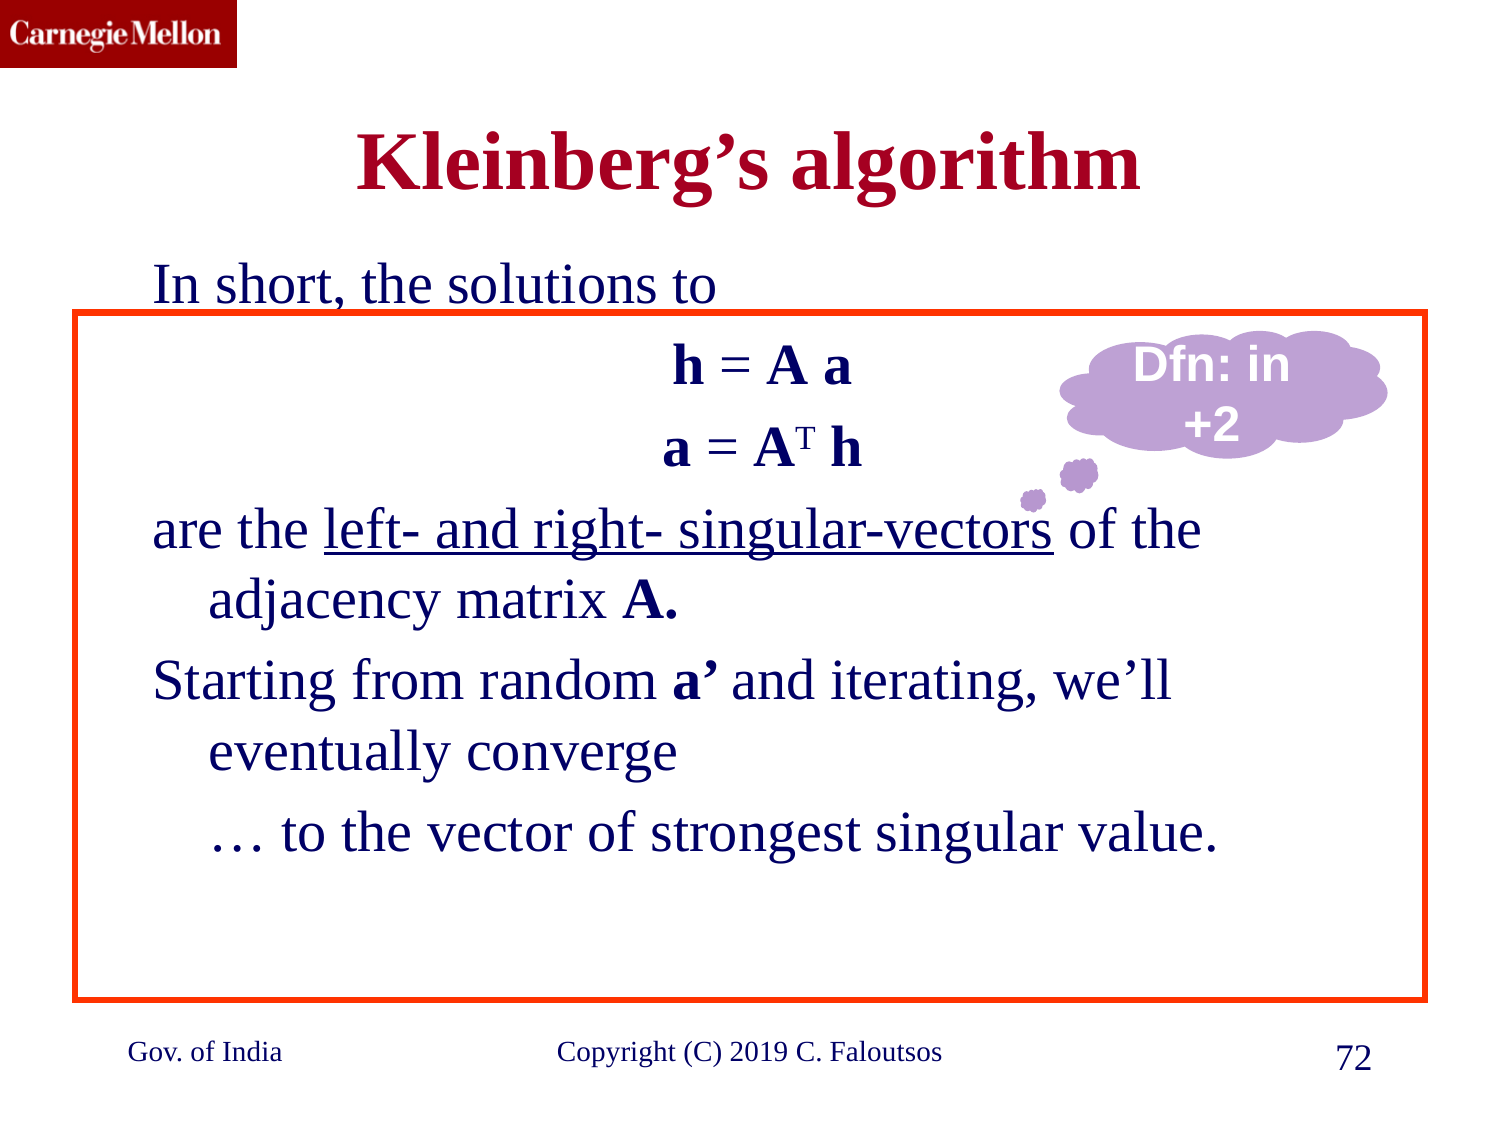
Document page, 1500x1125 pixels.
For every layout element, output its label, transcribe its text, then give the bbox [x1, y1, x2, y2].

text_box Dfn: in +2 [1059, 330, 1388, 459]
footer Copyright (C) 2019 C. Faloutsos [512, 1024, 988, 1101]
slide_number 72 [1074, 1024, 1388, 1101]
picture [0, 0, 237, 68]
text_box [1020, 489, 1047, 513]
title Kleinberg’s algorithm [112, 99, 1388, 213]
text_box [1059, 458, 1099, 494]
slide_number Gov. of India [112, 1024, 426, 1101]
text_box [74, 312, 1425, 1000]
list In short, the solutions to h = A a a = AT h are the left- and right- singular-vectors of the adjacency matrix A. Starting from random a’ and iterating, we’ll eventually converge … to the vector of strongest singular value. [137, 237, 1388, 312]
